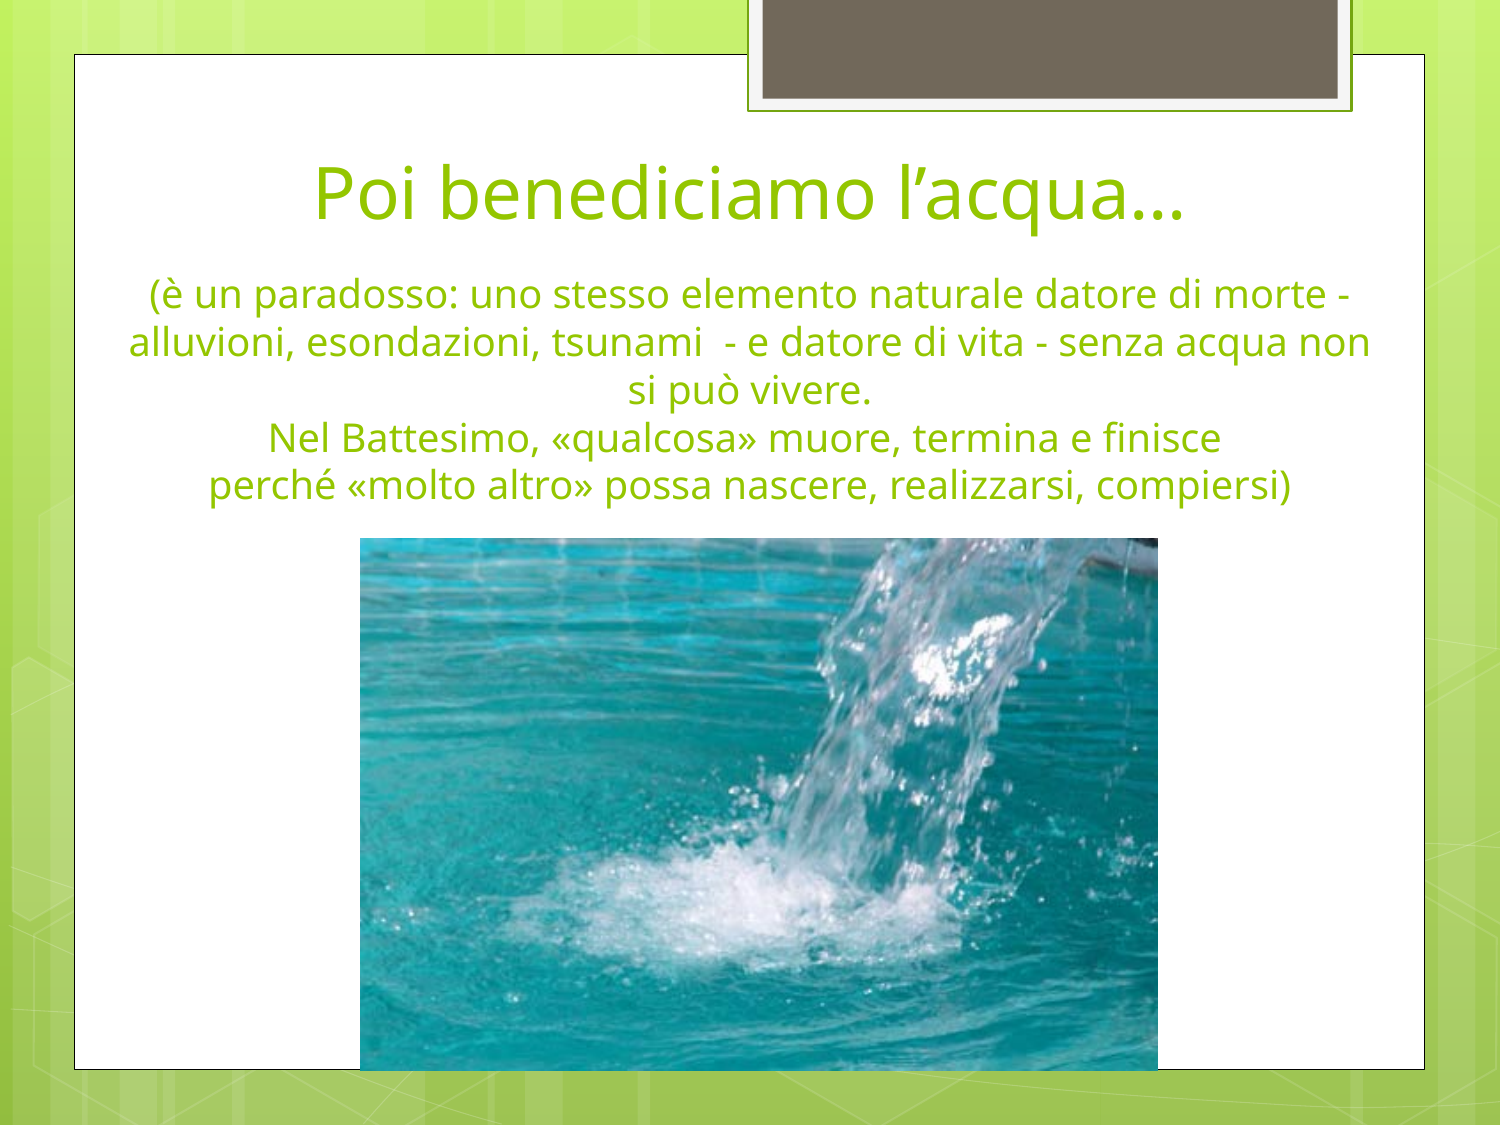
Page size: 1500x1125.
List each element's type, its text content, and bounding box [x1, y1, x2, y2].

title Poi benediciamo l’acqua… (è un paradosso: uno stesso elemento naturale datore di morte - alluvioni, esondazioni, tsunami - e datore di vita - senza acqua non si può vivere. Nel Battesimo, «qualcosa» muore, termina e finisce perché «molto altro» possa nascere, realizzarsi, compiersi) [100, 137, 1400, 516]
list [359, 538, 1158, 1071]
